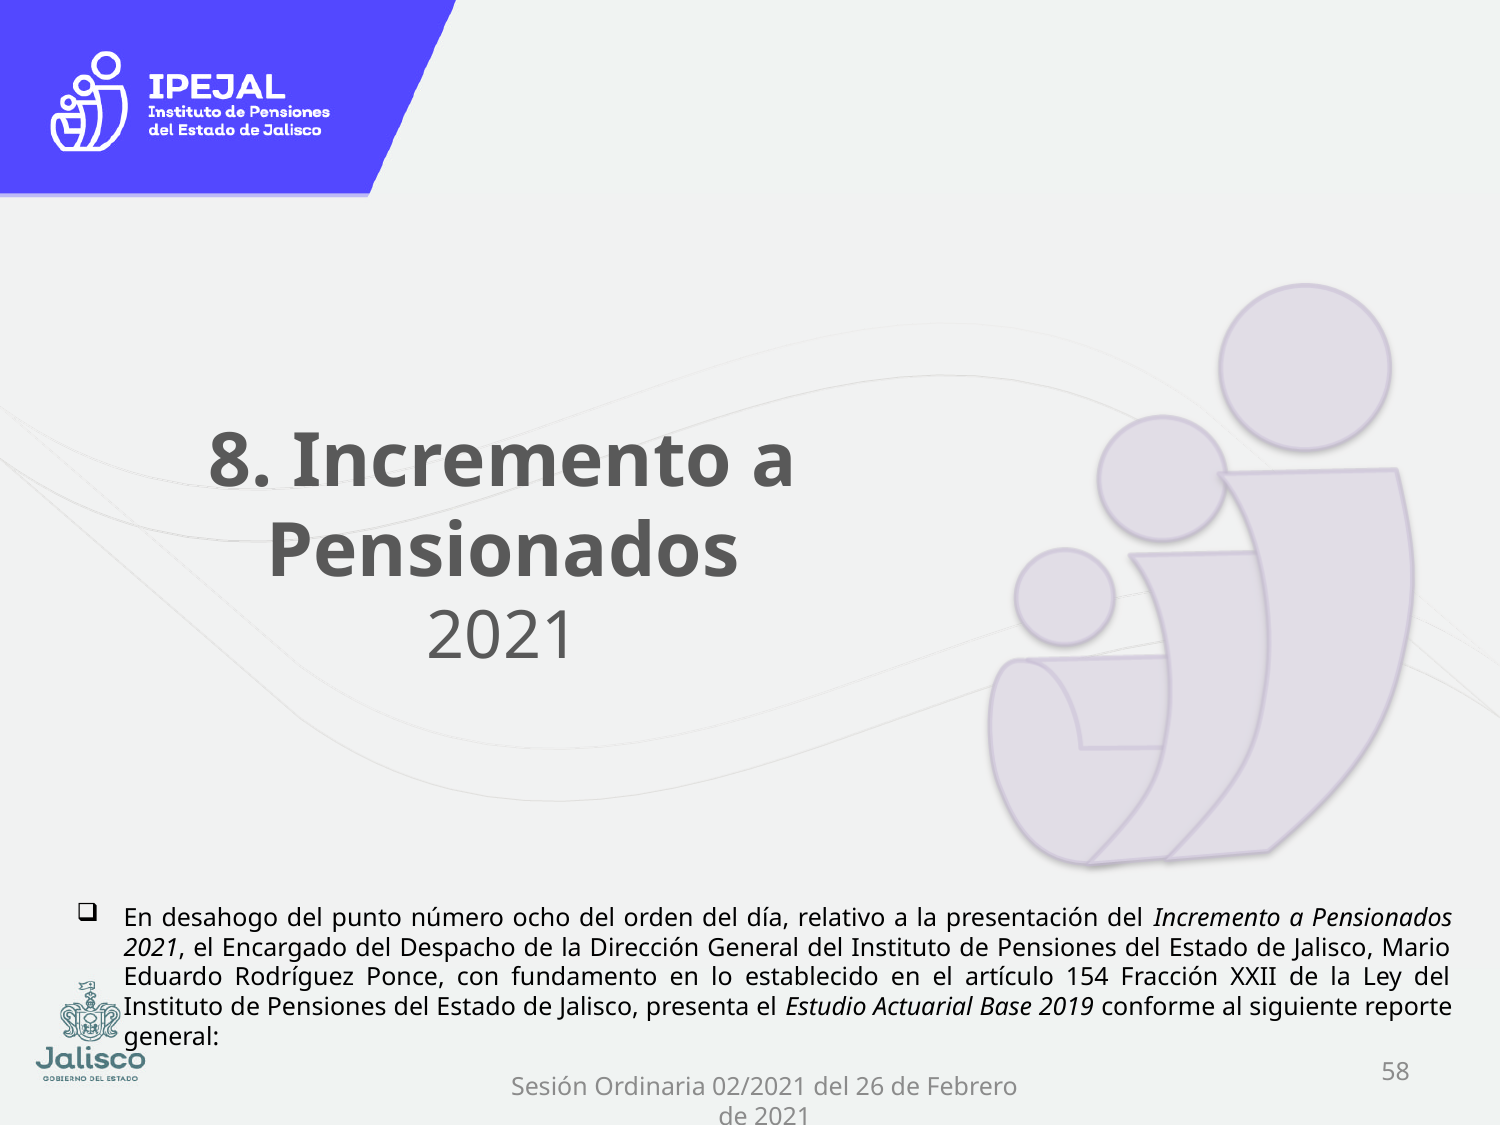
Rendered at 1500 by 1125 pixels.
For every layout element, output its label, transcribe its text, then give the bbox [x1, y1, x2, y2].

text_box Sesión Ordinaria 02/2021 del 26 de Febrero de 2021 [483, 1070, 1046, 1125]
title 8. Incremento a Pensionados 2021 [0, 447, 1007, 636]
picture [0, 969, 1500, 1125]
picture [0, 0, 1500, 193]
text_box En desahogo del punto número ocho del orden del día, relativo a la presentación del Incremento a Pensionados 2021, el Encargado del Despacho de la Dirección General del Instituto de Pensiones del Estado de Jalisco, Mario Eduardo Rodríguez Ponce, con fundamento en lo establecido en el artículo 154 Fracción XXII de la Ley del Instituto de Pensiones del Estado de Jalisco, presenta el Estudio Actuarial Base 2019 conforme al siguiente reporte general: [61, 893, 1468, 1059]
slide_number 57 [1074, 1059, 1425, 1103]
